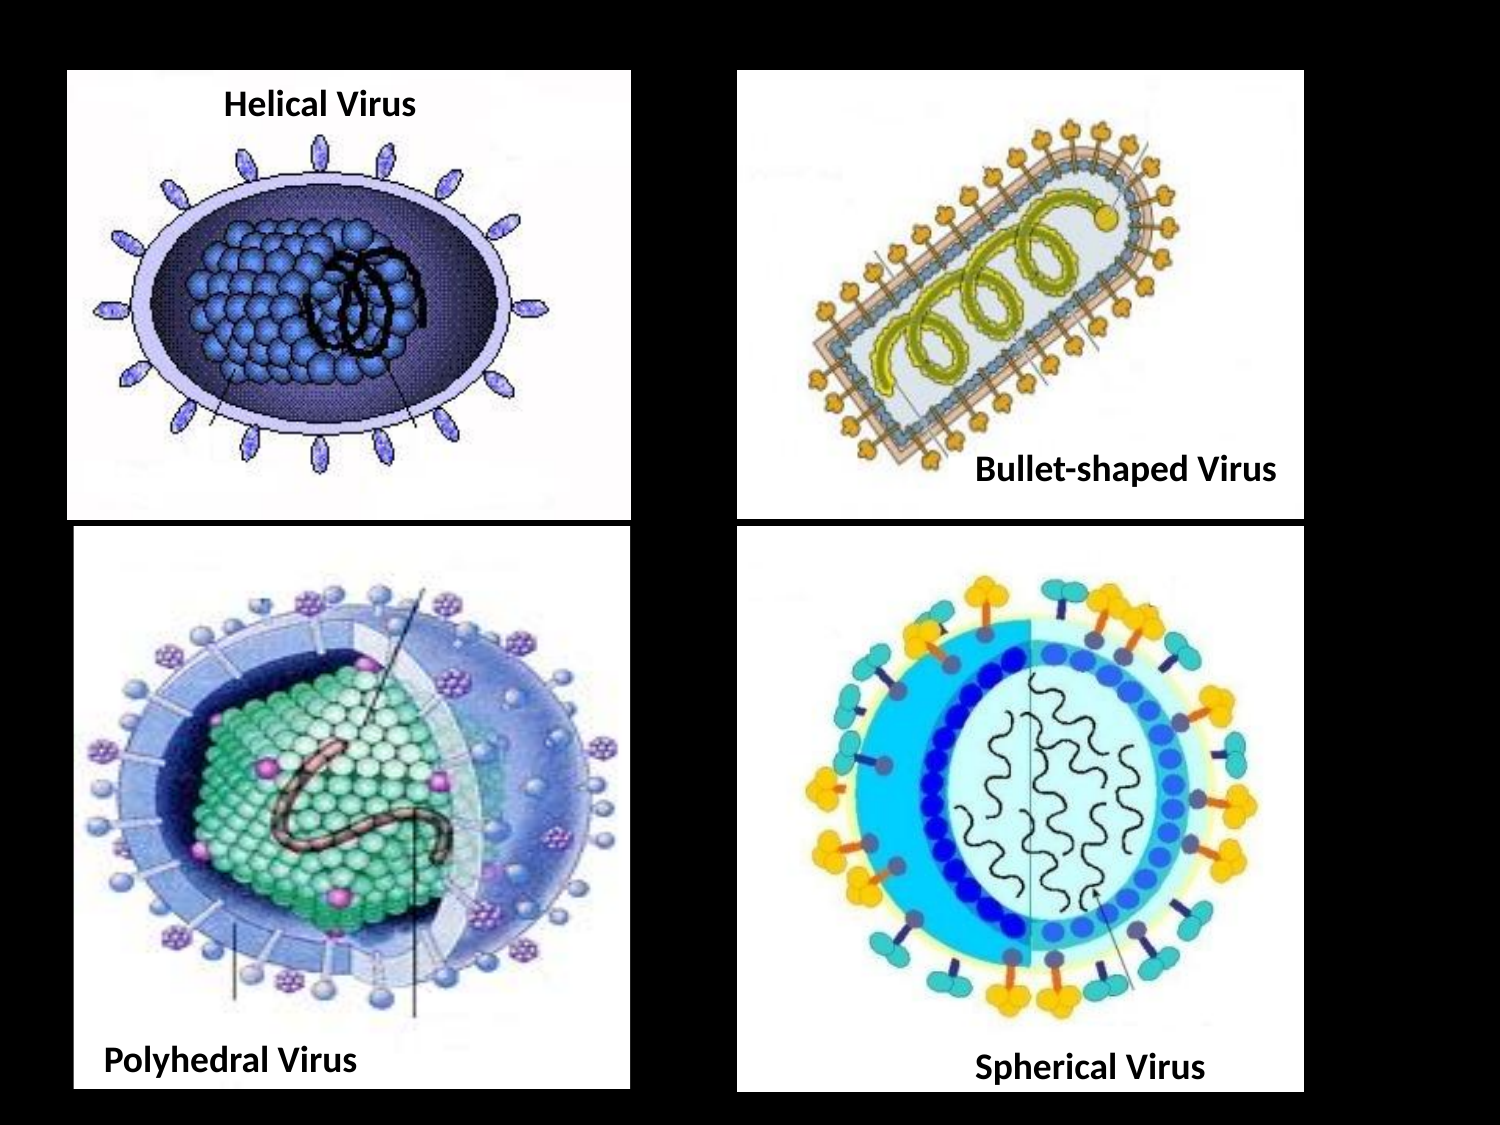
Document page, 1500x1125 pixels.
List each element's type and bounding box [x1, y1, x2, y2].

picture [73, 526, 631, 1089]
picture [67, 70, 631, 520]
picture [737, 70, 1304, 519]
picture [737, 526, 1304, 1093]
